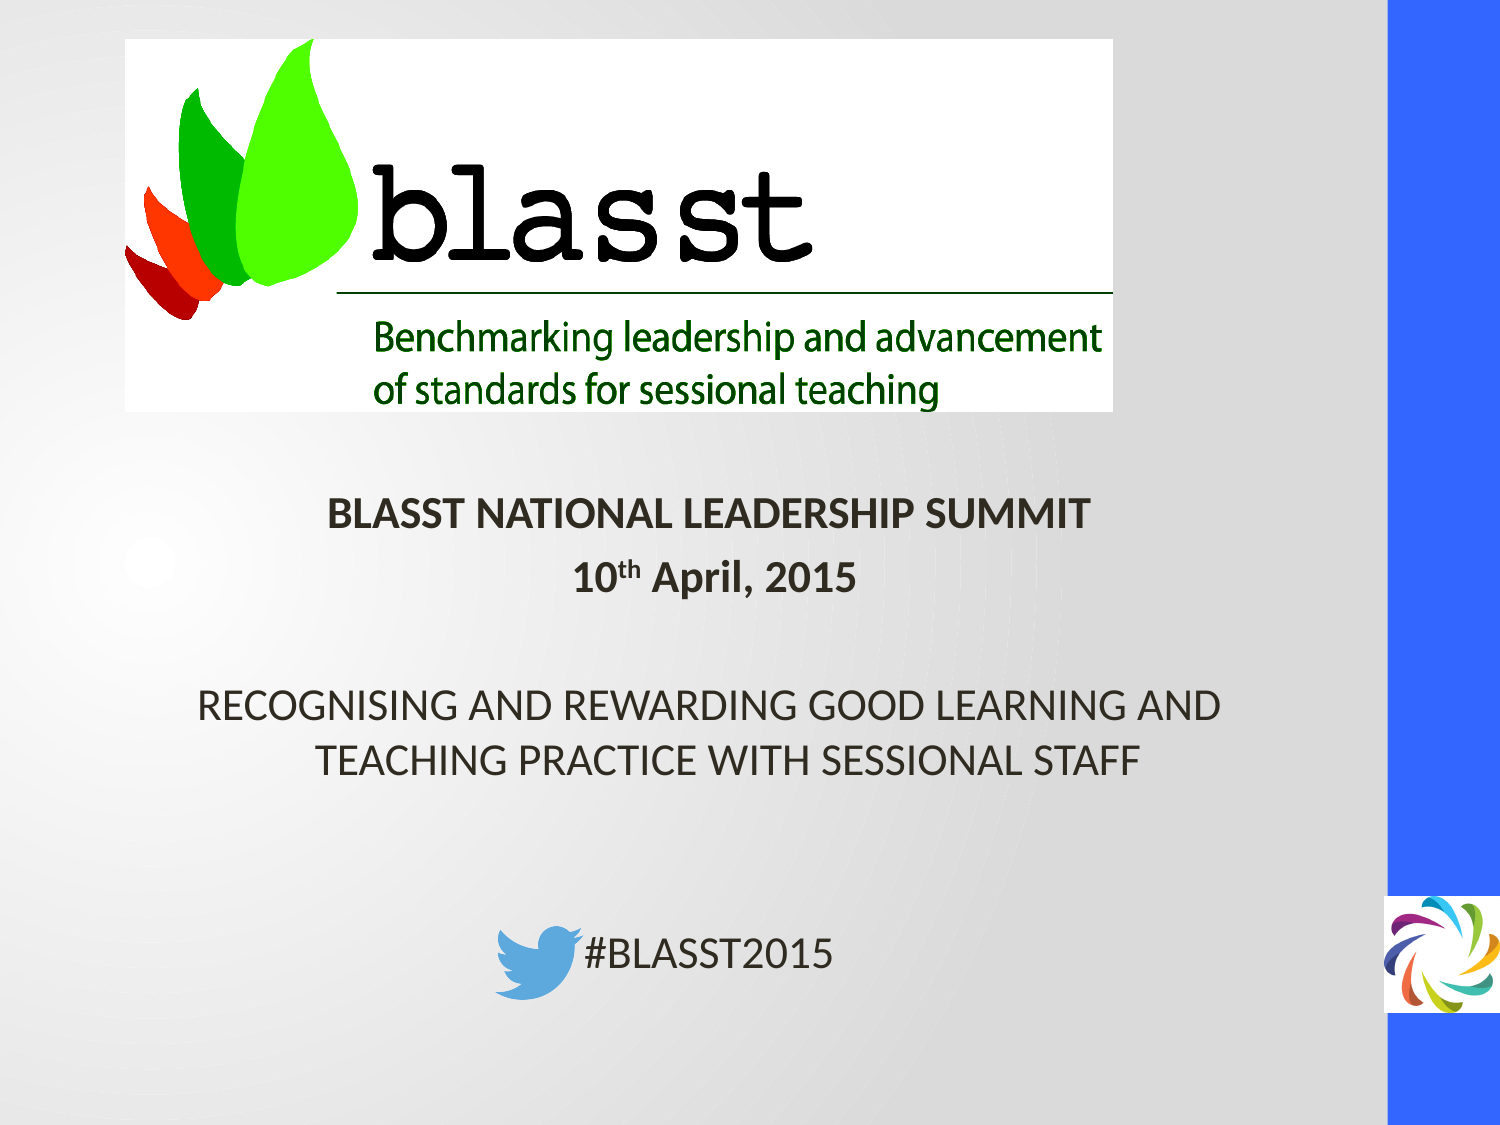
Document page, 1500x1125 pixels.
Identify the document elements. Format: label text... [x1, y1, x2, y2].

picture [124, 38, 1113, 412]
list BLASST NATIONAL LEADERSHIP SUMMIT 10th April, 2015 RECOGNISING AND REWARDING GOOD LEARNING AND TEACHING PRACTICE WITH SESSIONAL STAFF #BLASST2015 [75, 474, 1325, 1050]
picture [1384, 896, 1500, 1013]
picture [493, 926, 585, 1001]
